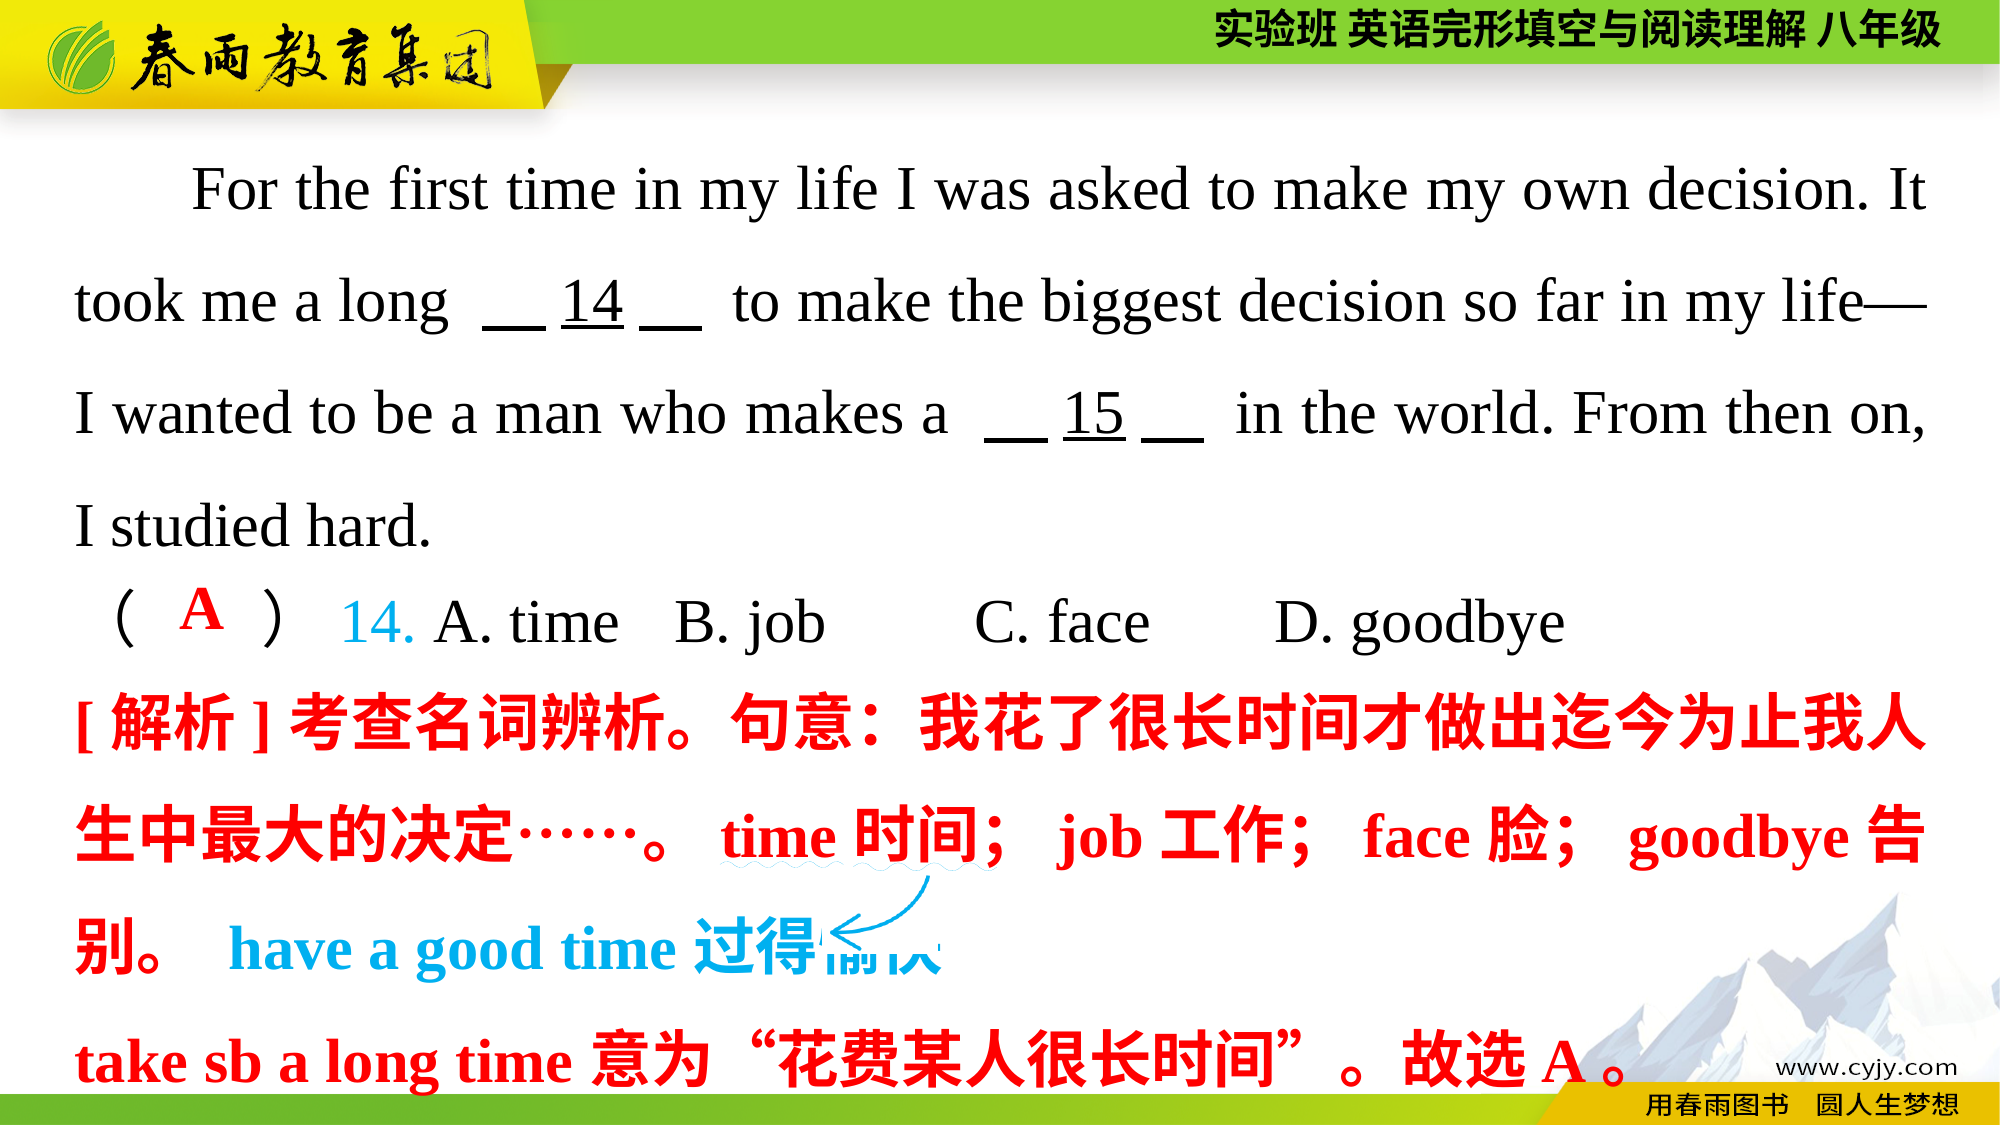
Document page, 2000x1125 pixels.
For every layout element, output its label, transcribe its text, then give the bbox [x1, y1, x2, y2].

list For the first time in my life I was asked to make my own decision. It took me a long 14 to make the biggest decision so far in my life—I wanted to be a man who makes a 15 in the world. From then on, I studied hard. [59, 101, 1944, 534]
text_box A [164, 559, 240, 637]
picture [0, 0, 2000, 1125]
text_box （ ）14. A. time B. job C. face D. goodbye [59, 534, 1944, 637]
text_box [解析]考查名词辨析。句意：我花了很长时间才做出迄今为止我人生中最大的决定……。time时间；job工作；face脸；goodbye告别。 have a good time过得愉快 take sb a long time意为“花费某人很长时间”。故选A。 [59, 637, 1944, 1103]
